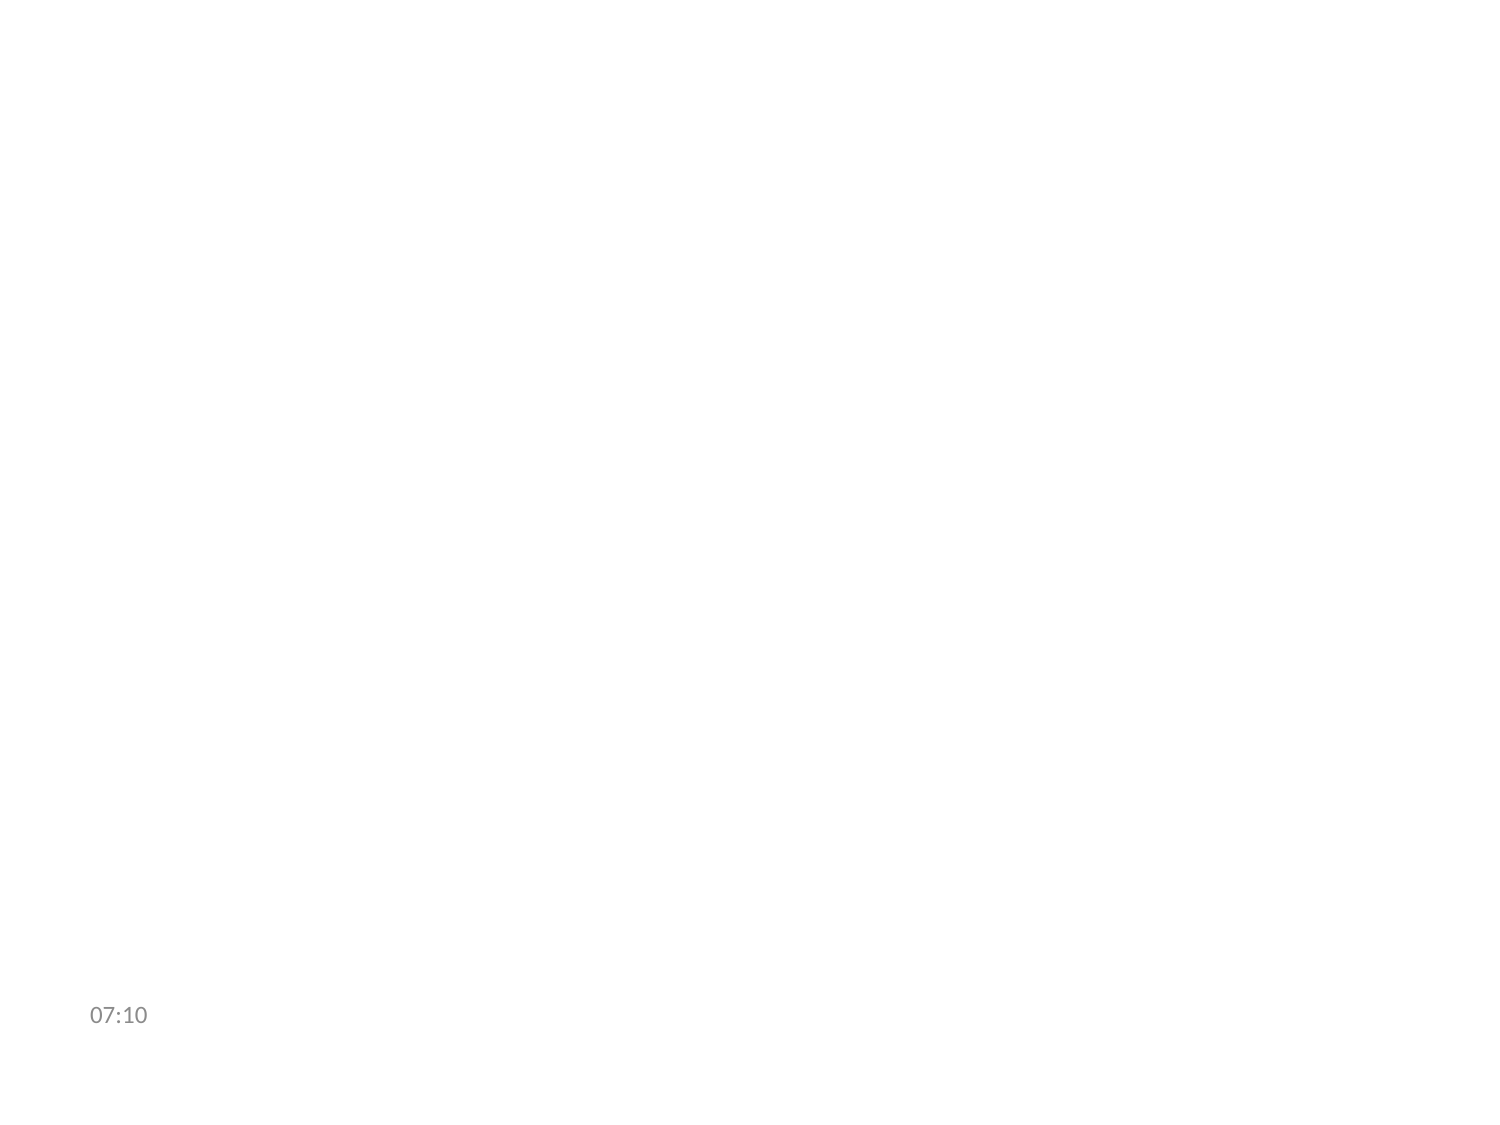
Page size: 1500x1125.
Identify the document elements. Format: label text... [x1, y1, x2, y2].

text_box 15:35 [75, 983, 425, 1044]
